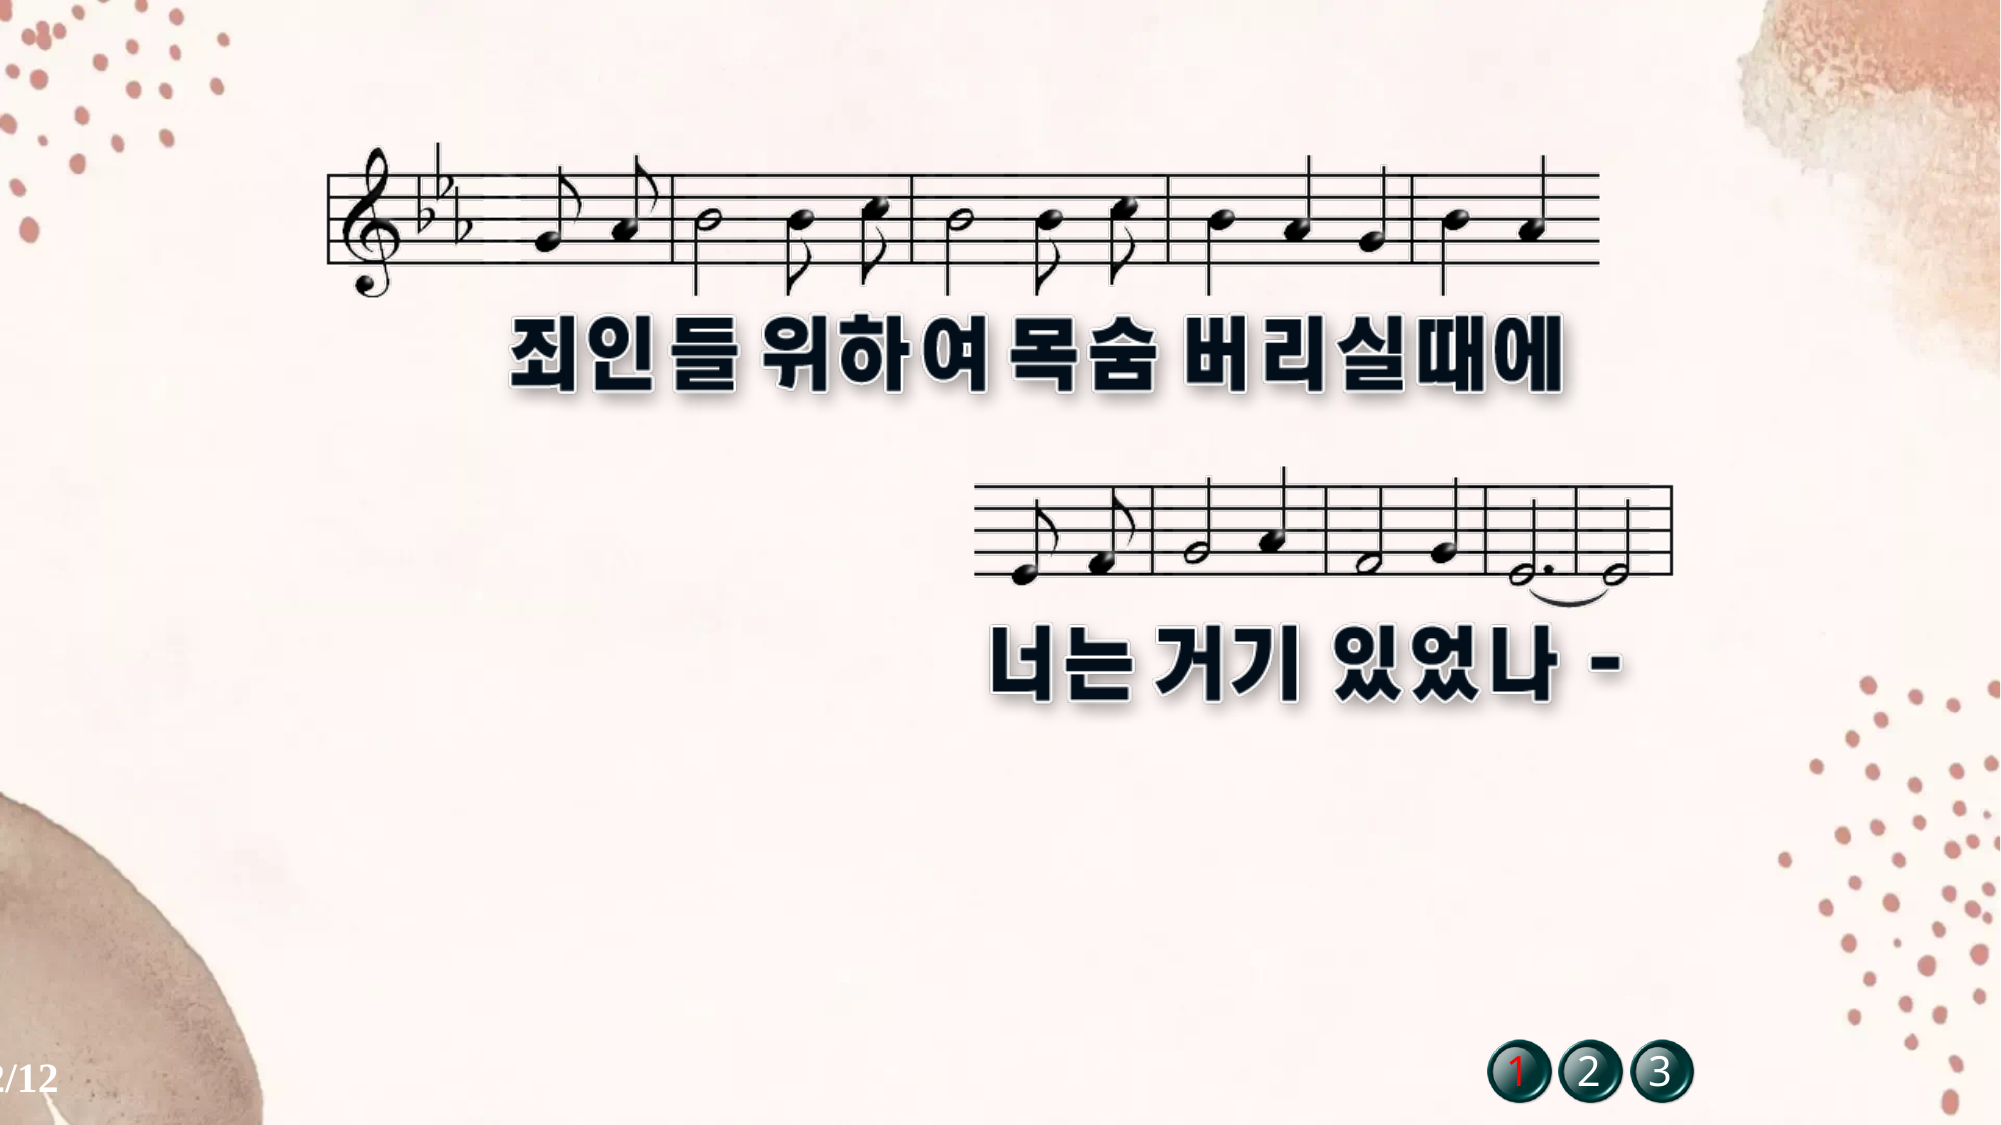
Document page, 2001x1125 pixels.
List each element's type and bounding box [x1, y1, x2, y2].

picture [0, 0, 2001, 1125]
text_box [1484, 1035, 1555, 1106]
text_box [1555, 1035, 1626, 1106]
text_box [1627, 1035, 1697, 1106]
